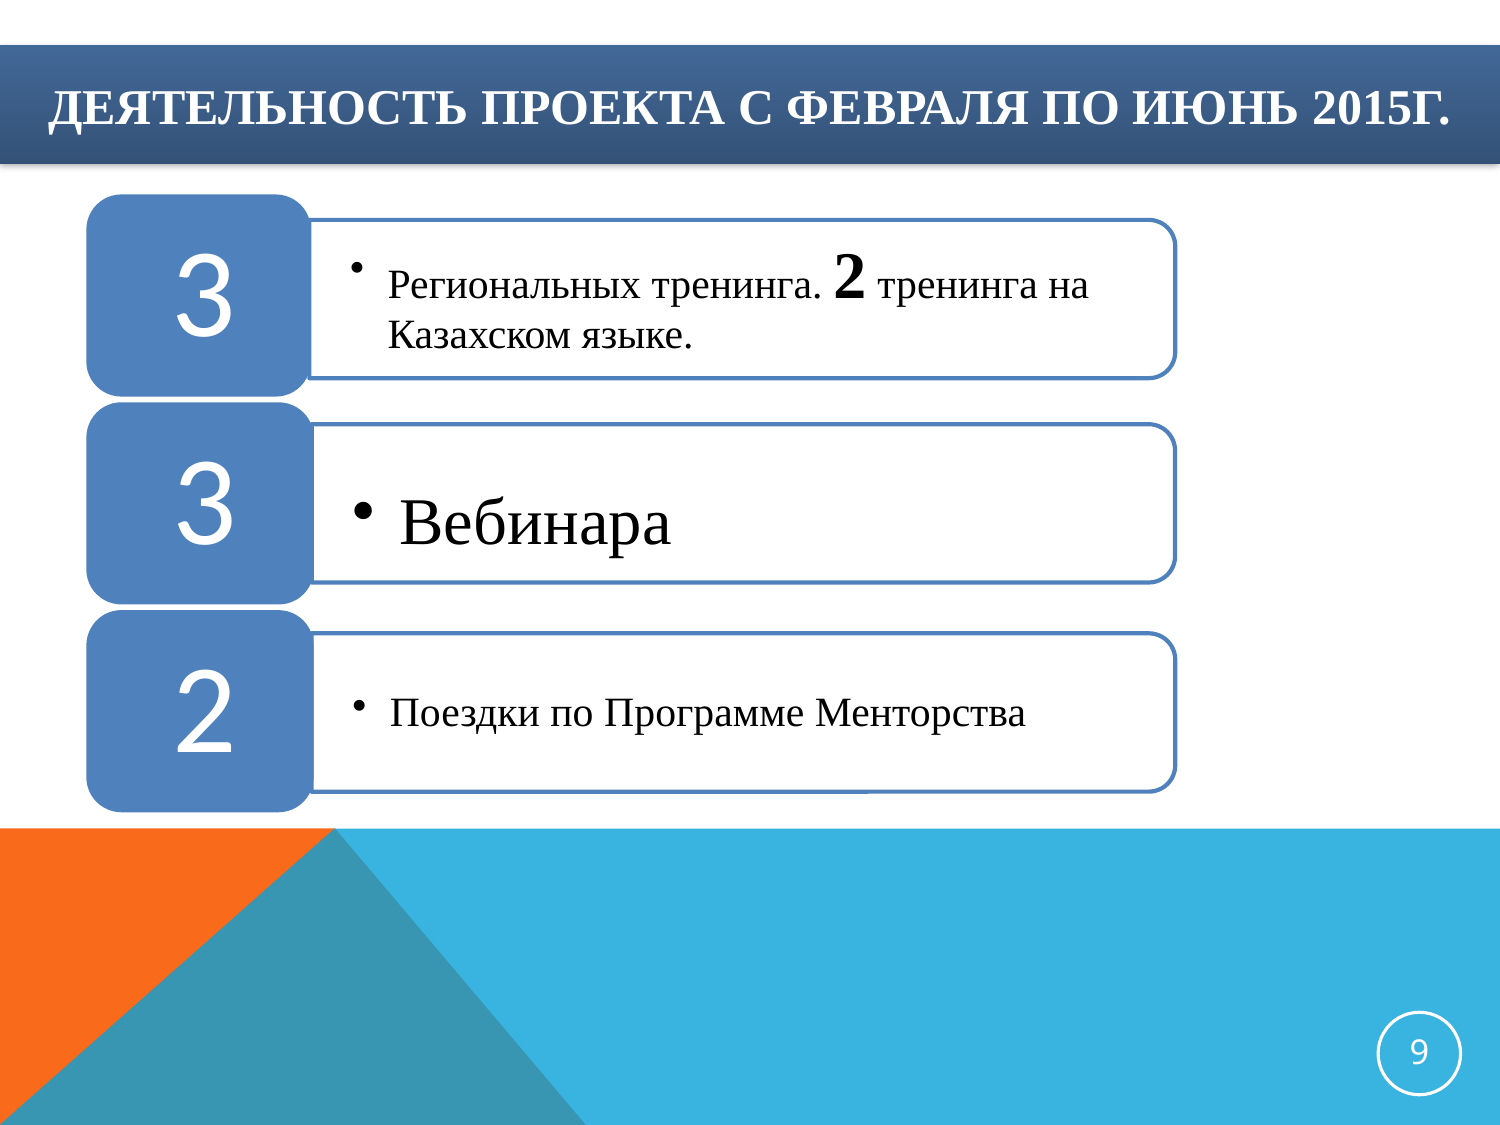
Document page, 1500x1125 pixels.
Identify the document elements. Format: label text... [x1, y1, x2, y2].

slide_number 9 [1376, 1010, 1463, 1097]
title Деятельность проекта с февраля по июнь 2015г. [0, 45, 1500, 164]
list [88, 196, 1176, 811]
